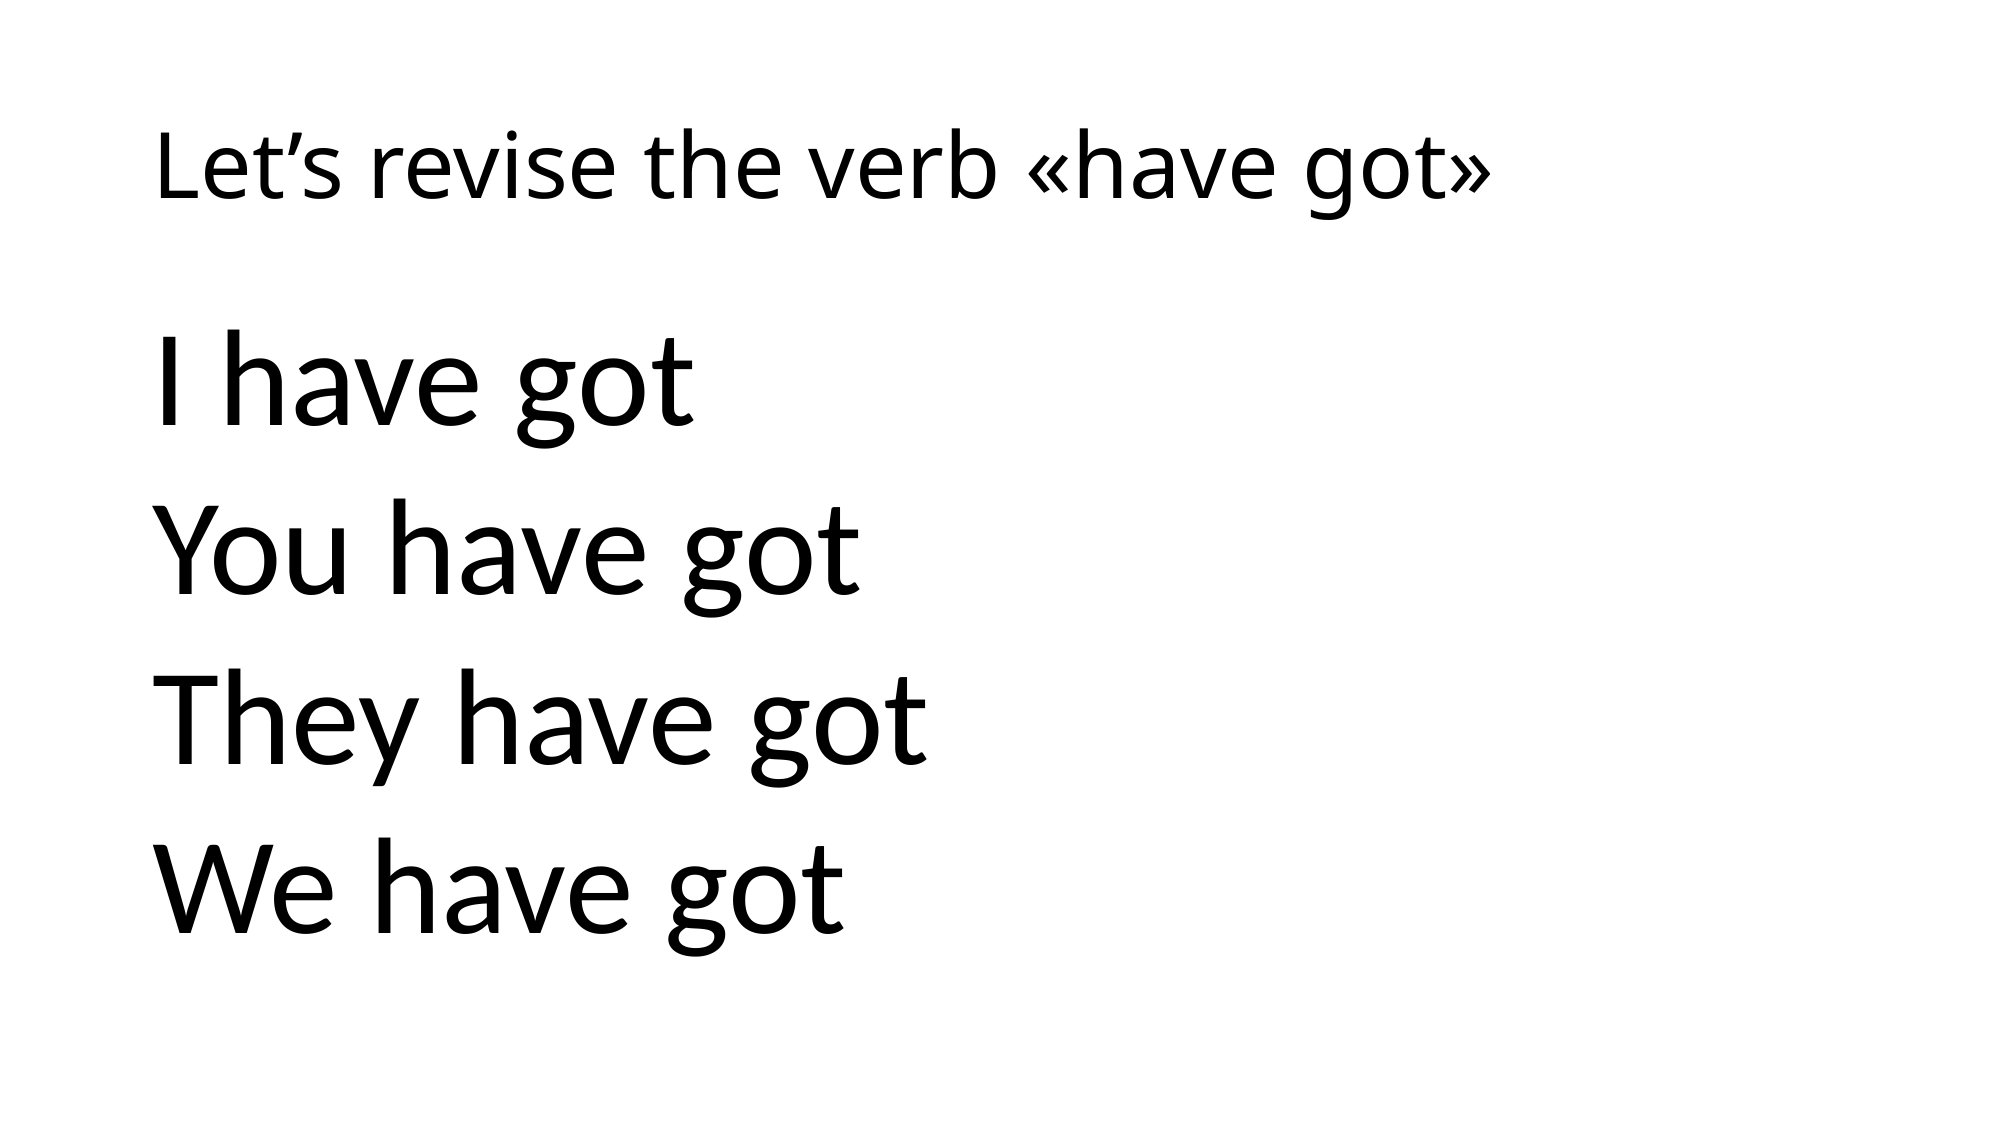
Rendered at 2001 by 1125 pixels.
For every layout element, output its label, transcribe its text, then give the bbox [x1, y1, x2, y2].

list I have got You have got They have got We have got [137, 299, 1863, 1014]
title Let’s revise the verb «have got» [137, 59, 1863, 278]
